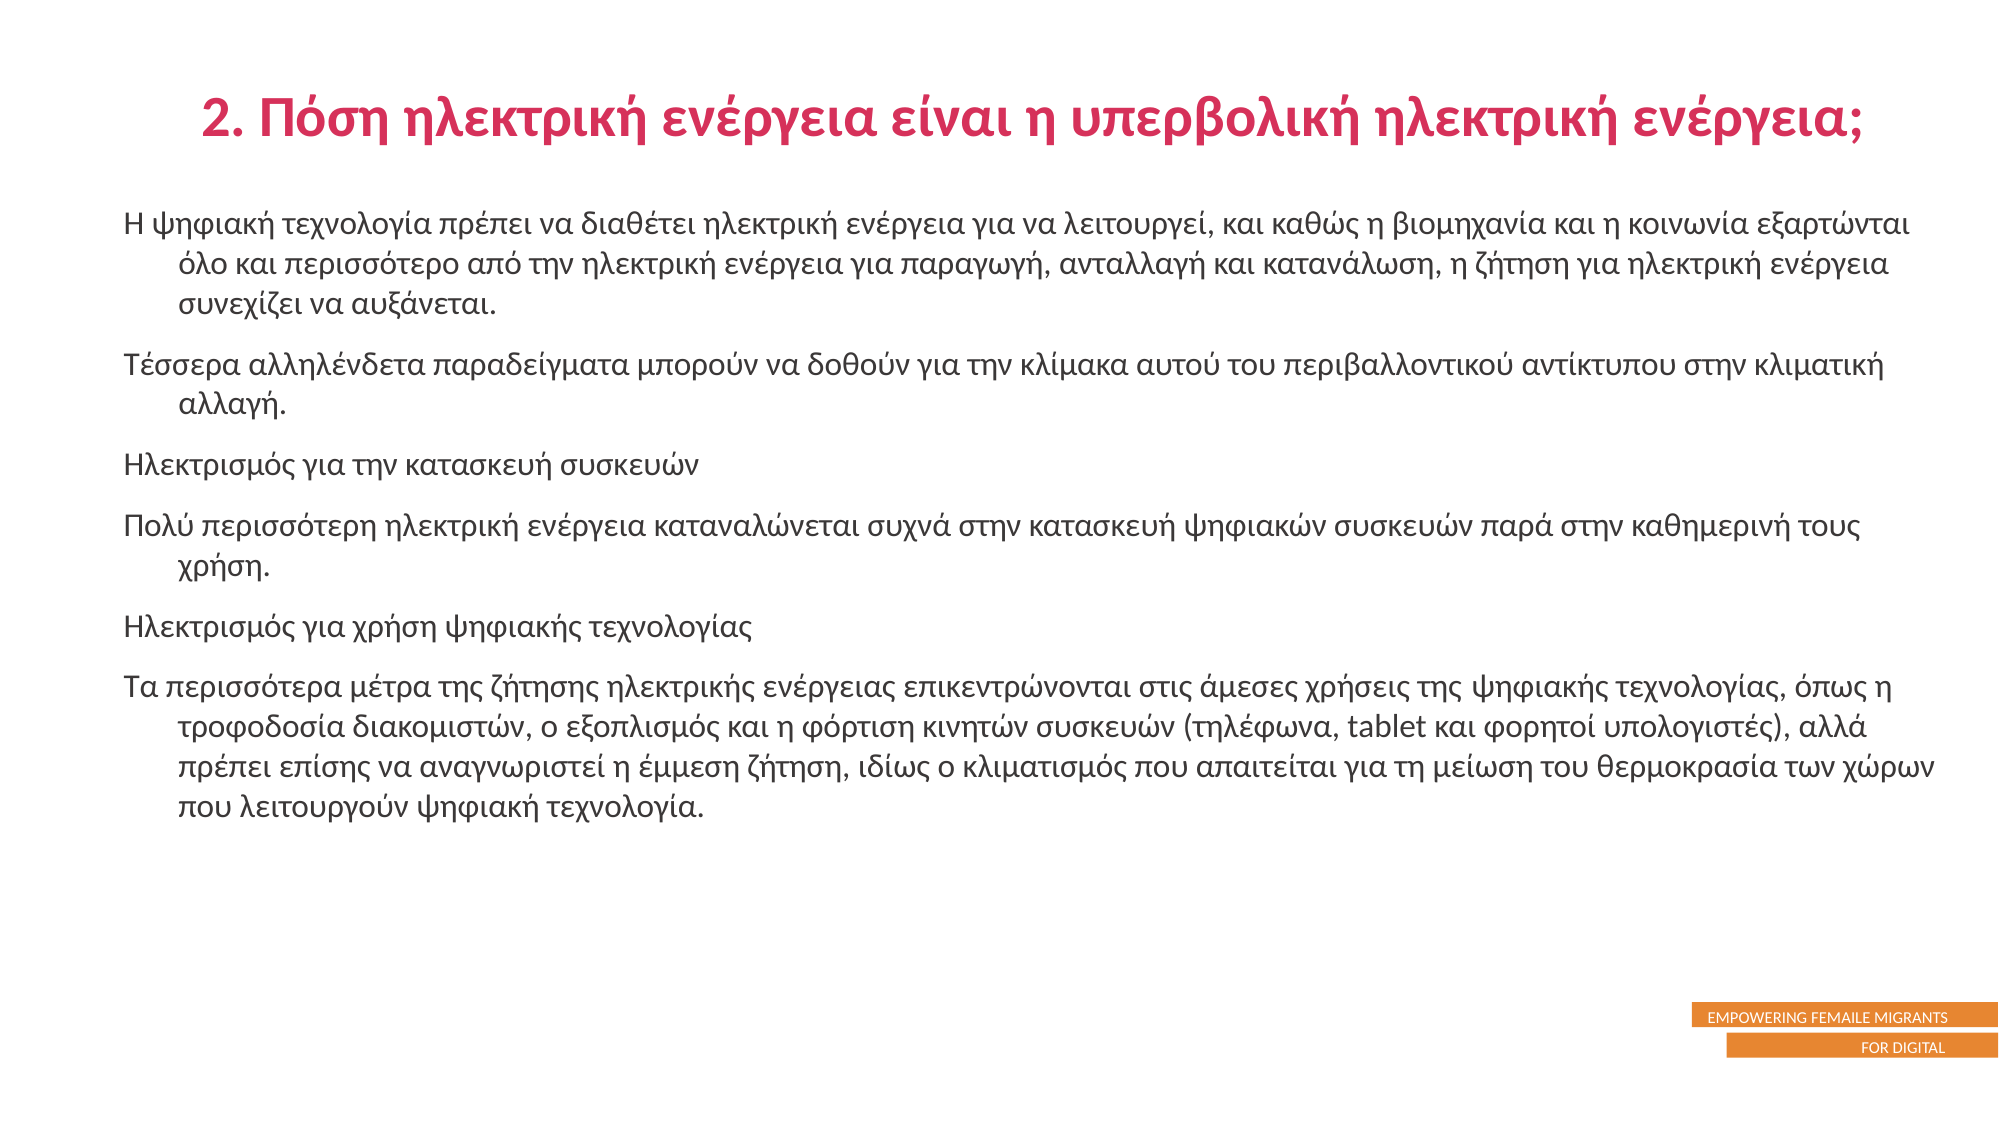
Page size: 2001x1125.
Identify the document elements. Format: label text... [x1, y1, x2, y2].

text_box 2. Πόση ηλεκτρική ενέργεια είναι η υπερβολική ηλεκτρική ενέργεια; [186, 71, 1926, 193]
text_box Η ψηφιακή τεχνολογία πρέπει να διαθέτει ηλεκτρική ενέργεια για να λειτουργεί, και καθώς η βιομηχανία και η κοινωνία εξαρτώνται όλο και περισσότερο από την ηλεκτρική ενέργεια για παραγωγή, ανταλλαγή και κατανάλωση, η ζήτηση για ηλεκτρική ενέργεια συνεχίζει να αυξάνεται. Τέσσερα αλληλένδετα παραδείγματα μπορούν να δοθούν για την κλίμακα αυτού του περιβαλλοντικού αντίκτυπου στην κλιματική αλλαγή. Ηλεκτρισμός για την κατασκευή συσκευών Πολύ περισσότερη ηλεκτρική ενέργεια καταναλώνεται συχνά στην κατασκευή ψηφιακών συσκευών παρά στην καθημερινή τους χρήση. Ηλεκτρισμός για χρήση ψηφιακής τεχνολογίας Τα περισσότερα μέτρα της ζήτησης ηλεκτρικής ενέργειας επικεντρώνονται στις άμεσες χρήσεις της ψηφιακής τεχνολογίας, όπως η τροφοδοσία διακομιστών, ο εξοπλισμός και η φόρτιση κινητών συσκευών (τηλέφωνα, tablet και φορητοί υπολογιστές), αλλά πρέπει επίσης να αναγνωριστεί η έμμεση ζήτηση, ιδίως ο κλιματισμός που απαιτείται για τη μείωση του θερμοκρασία των χώρων που λειτουργούν ψηφιακή τεχνολογία. [107, 193, 1958, 976]
